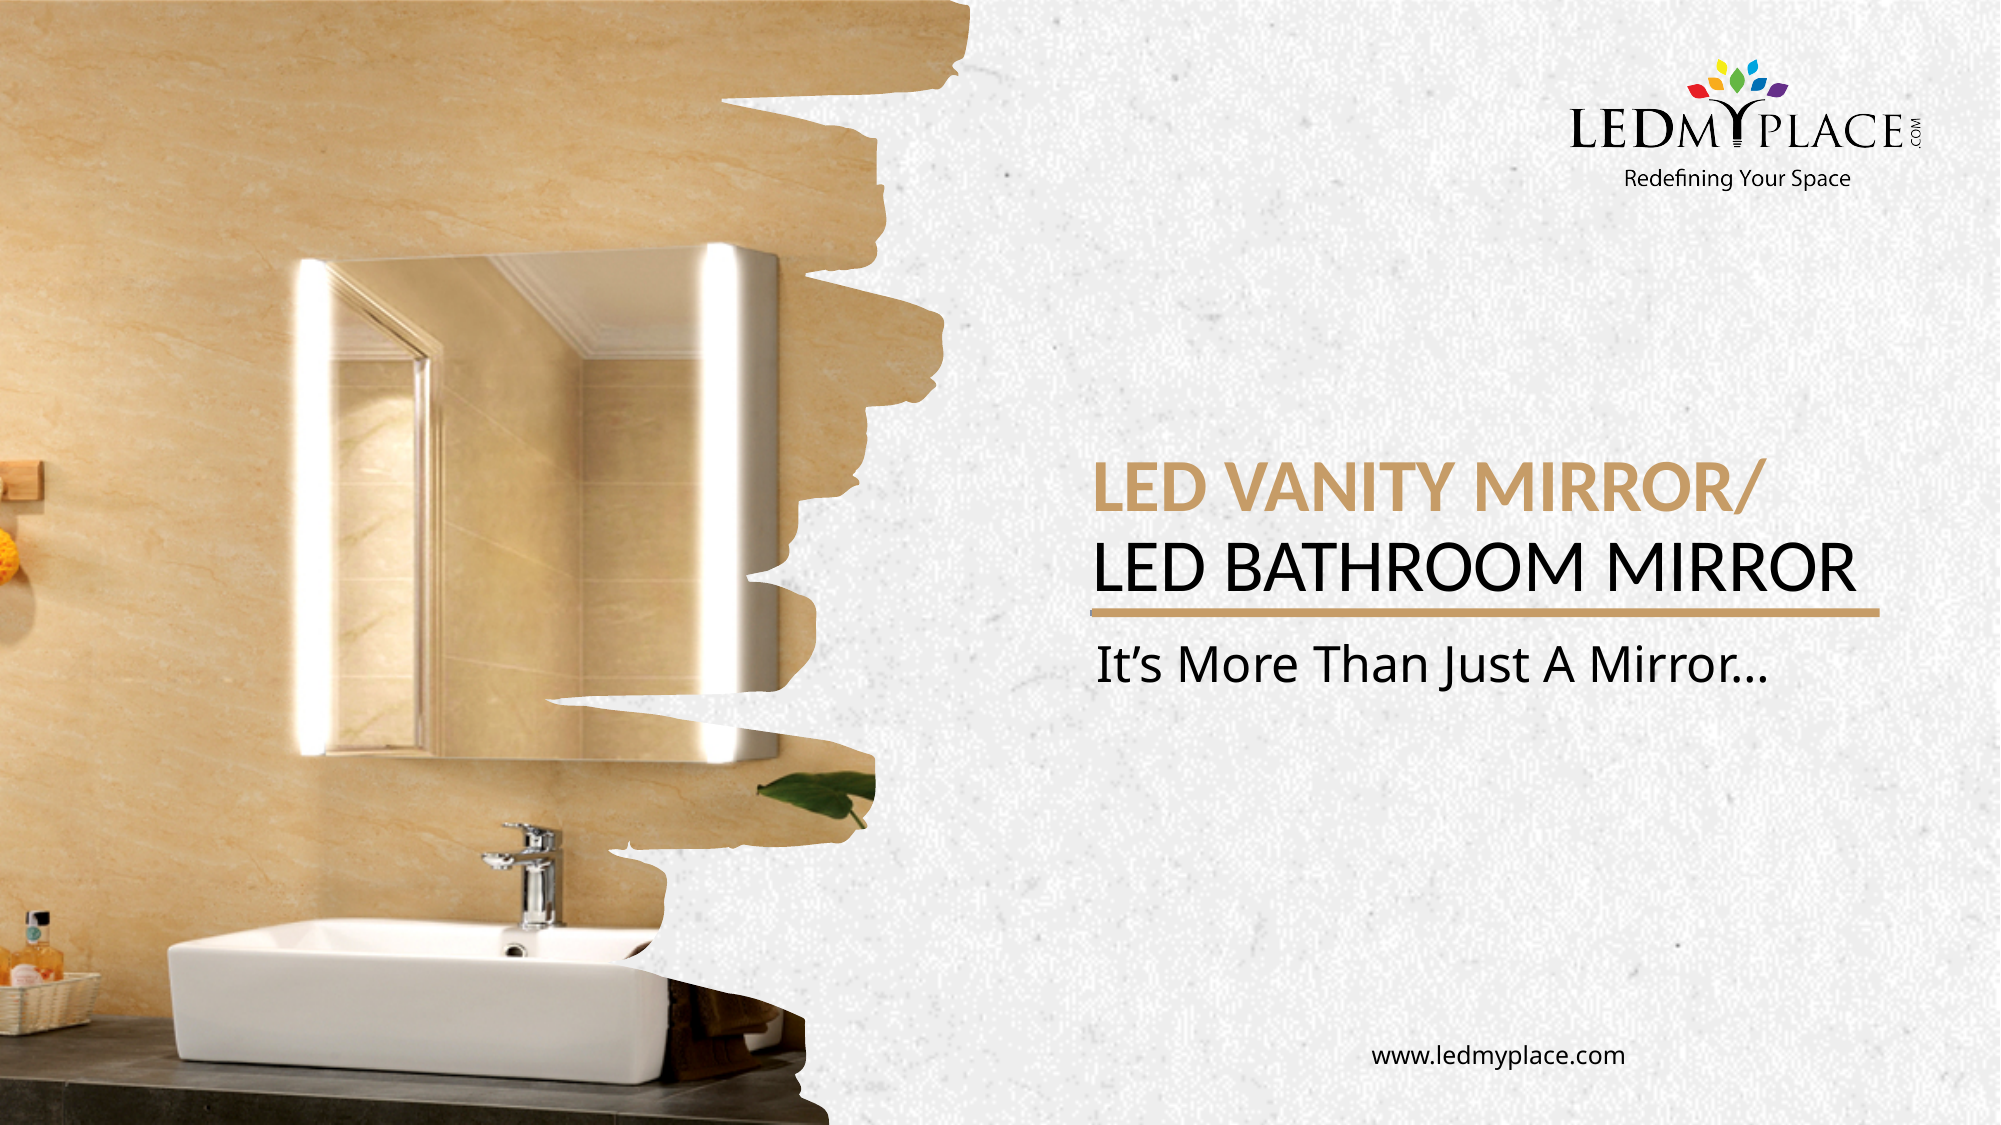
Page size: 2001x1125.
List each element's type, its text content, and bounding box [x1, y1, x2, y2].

title LED VANITY MIRROR/ LED BATHROOM MIRROR [1077, 257, 1929, 616]
text_box www.ledmyplace.com [1356, 1026, 1649, 1084]
text_box [1091, 607, 1881, 618]
list It’s More Than Just A Mirror… [1081, 612, 1841, 859]
picture [0, 0, 2000, 1125]
